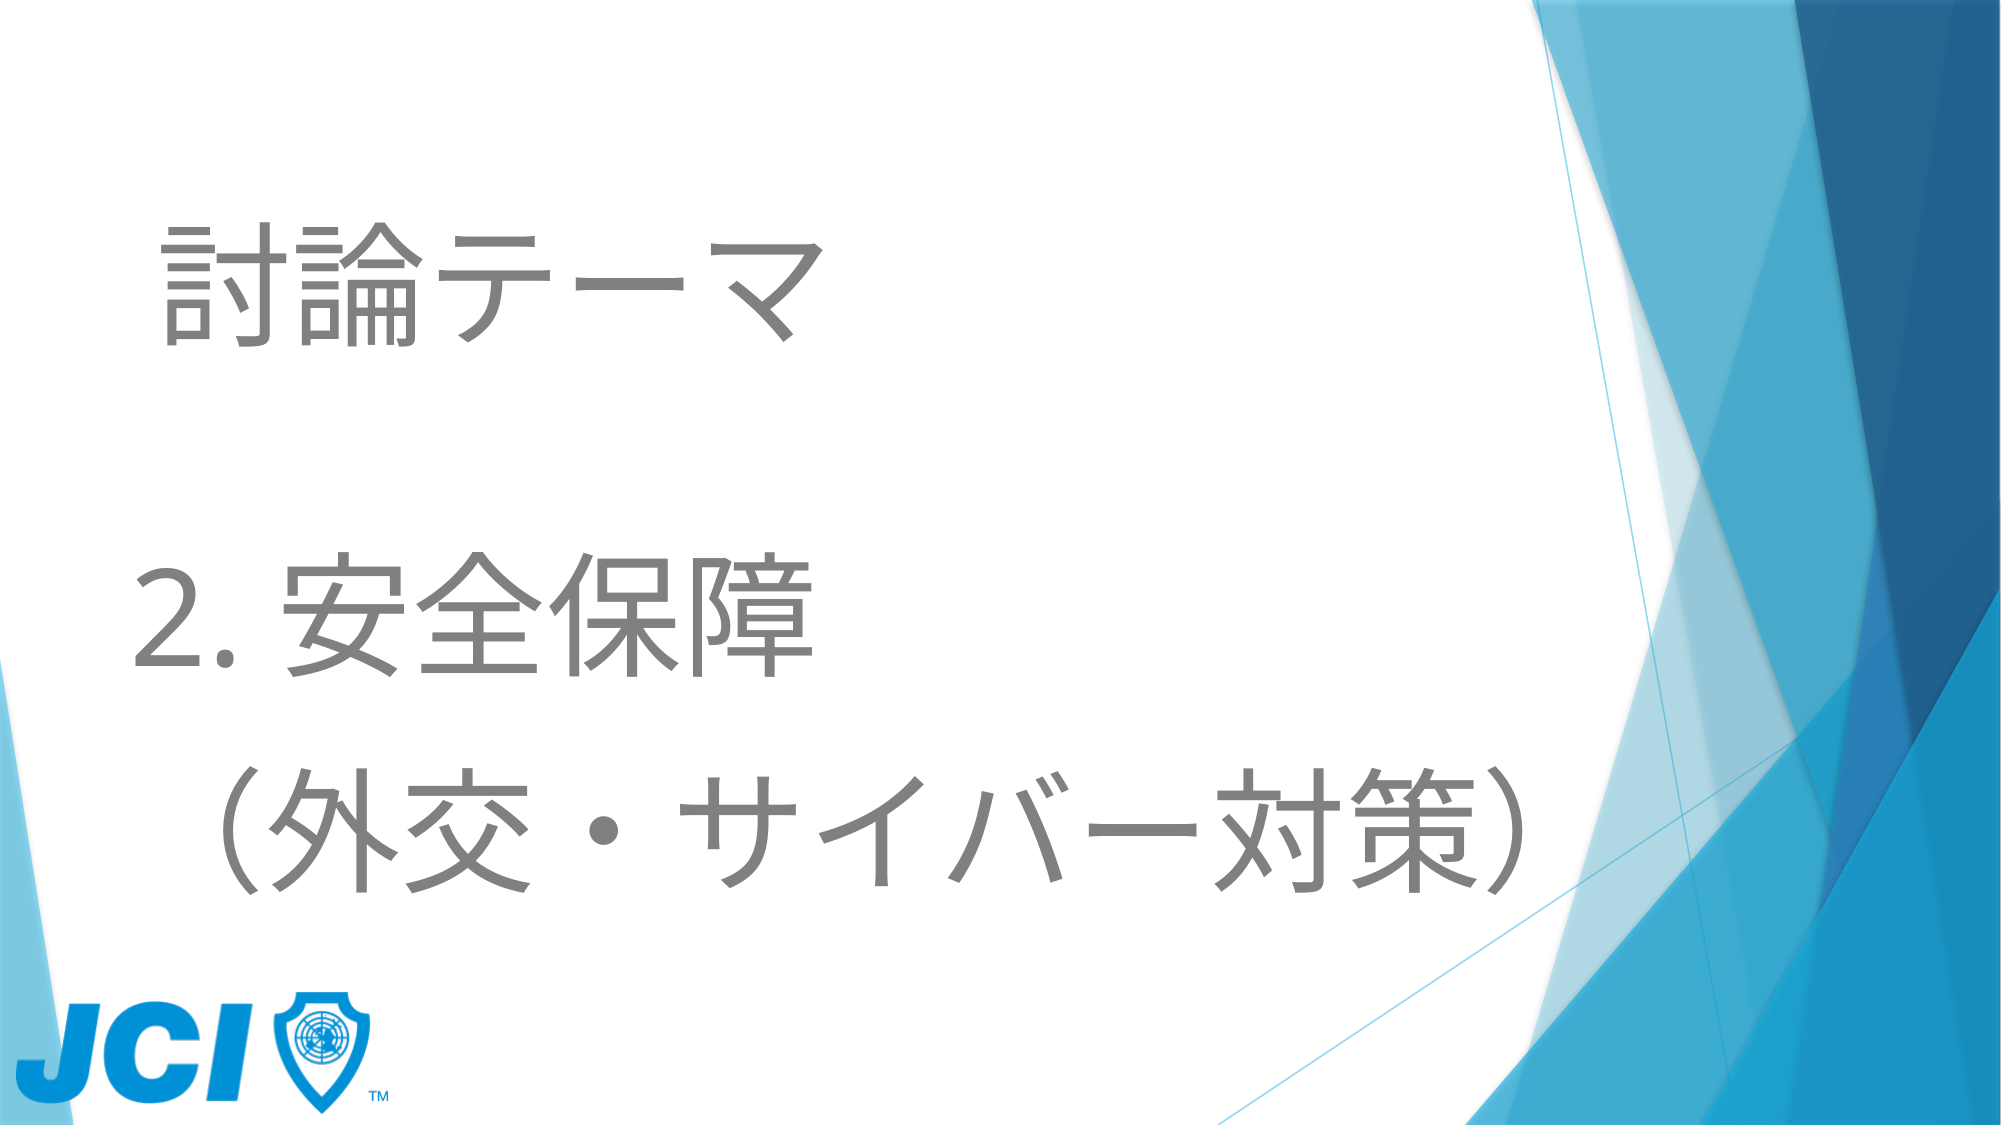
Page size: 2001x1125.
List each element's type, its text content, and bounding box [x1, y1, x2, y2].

picture [286, 1004, 357, 1096]
list 2.安全保障 （外交・サイバー対策） [114, 491, 1884, 1054]
picture [15, 992, 388, 1115]
title 討論テーマ [140, 193, 1866, 412]
